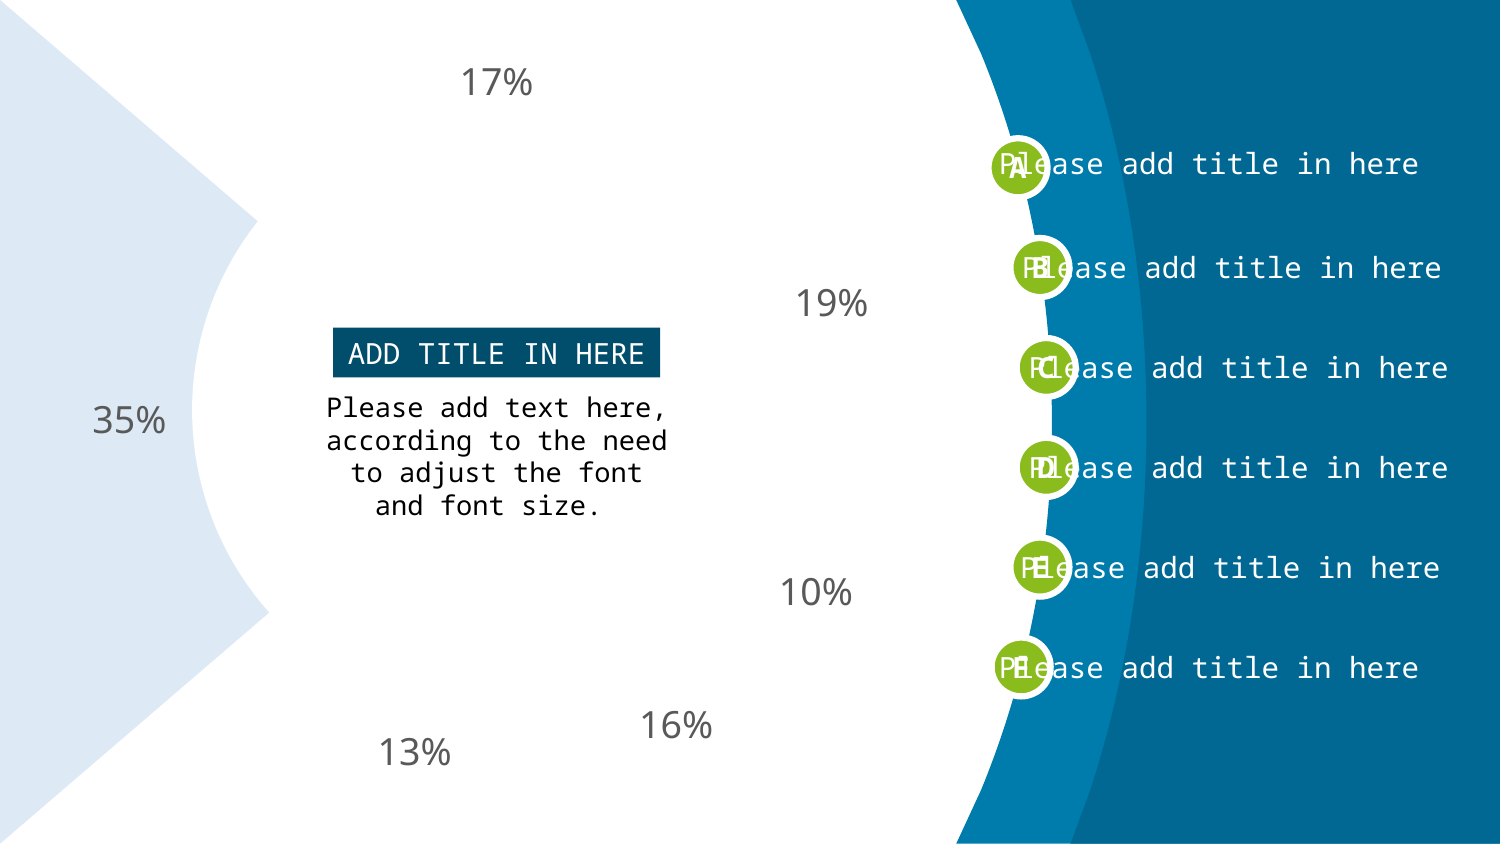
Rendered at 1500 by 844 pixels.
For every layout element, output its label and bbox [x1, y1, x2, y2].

text_box [191, 105, 801, 715]
text_box [0, 0, 1500, 844]
text_box [1016, 337, 1394, 398]
text_box [1010, 237, 1388, 298]
text_box [991, 637, 1365, 697]
text_box [1016, 437, 1394, 498]
text_box [988, 137, 1365, 198]
text_box [1010, 537, 1386, 597]
